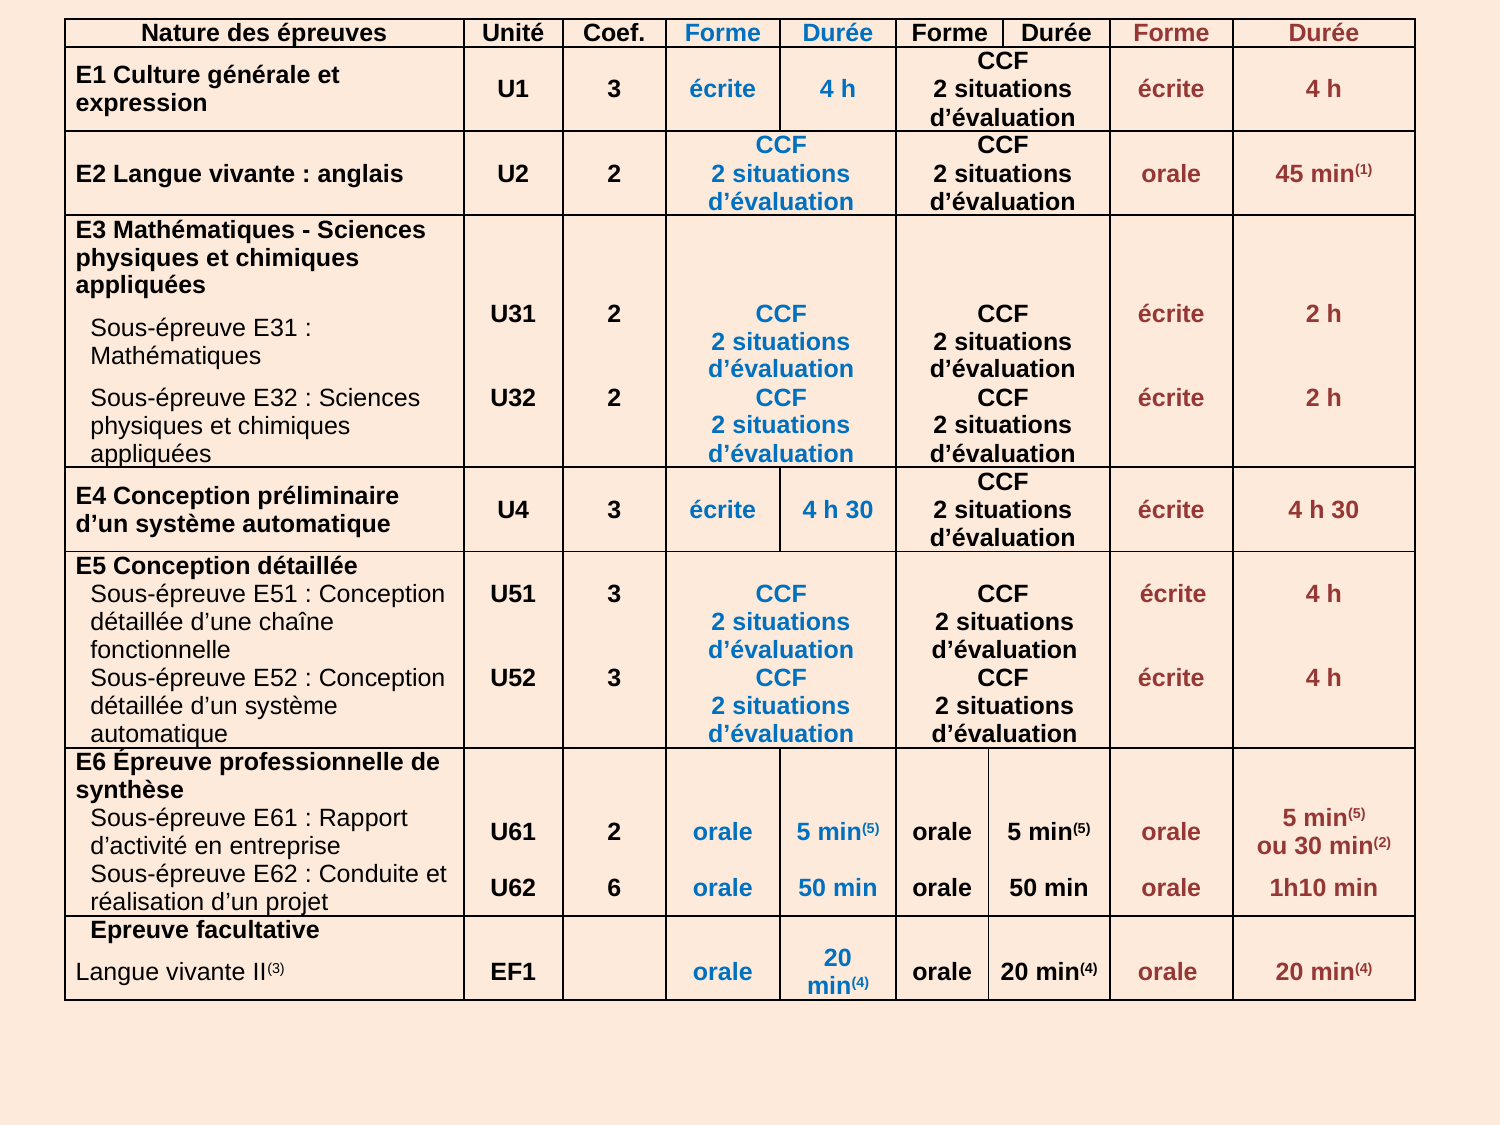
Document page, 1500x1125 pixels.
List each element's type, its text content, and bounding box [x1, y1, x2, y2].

table_cell CCF 2 situations d’évaluation [897, 48, 1109, 130]
table_header Forme [667, 20, 779, 46]
table_cell U51 [465, 580, 562, 664]
table_cell [465, 216, 562, 299]
table_cell [989, 749, 1109, 804]
table_header Durée [1004, 20, 1109, 46]
table_cell E5 Conception détaillée [66, 552, 463, 580]
table_cell E1 Culture générale et expression [66, 48, 463, 130]
table_cell 2 [564, 383, 665, 466]
table_cell E4 Conception préliminaire d’un système automatique [66, 468, 463, 551]
table_cell 50 min [989, 860, 1109, 915]
table_cell U61 [465, 804, 562, 860]
table_cell EF1 [465, 944, 562, 999]
table_cell CCF 2 situations d’évaluation [667, 664, 895, 747]
table_cell 6 [564, 860, 665, 915]
table_cell Sous-épreuve E51 : Conception détaillée d’une chaîne fonctionnelle [66, 580, 463, 664]
table_cell 2 h [1234, 299, 1414, 383]
table_cell écrite [1111, 48, 1232, 130]
table_cell [1234, 216, 1414, 299]
table_cell [1111, 749, 1232, 804]
table_cell 4 h [781, 48, 895, 130]
table_cell CCF 2 situations d’évaluation [667, 132, 895, 214]
table_cell 45 min(1) [1234, 132, 1414, 214]
table_cell [667, 749, 779, 804]
table_cell 2 [564, 299, 665, 383]
table_cell 50 min [781, 860, 895, 915]
table_cell [564, 216, 665, 299]
table_cell U52 [465, 664, 562, 747]
table_cell [781, 749, 895, 804]
table_cell Epreuve facultative [66, 917, 463, 944]
table_cell [1111, 216, 1232, 299]
table_cell 5 min(5) ou 30 min(2) [1234, 804, 1414, 860]
table_cell 4 h [1234, 48, 1414, 130]
table_cell 2 [564, 132, 665, 214]
table_cell [564, 944, 665, 999]
table_cell [897, 917, 988, 944]
table_cell [897, 749, 988, 804]
table_cell [465, 749, 562, 804]
table_cell E3 Mathématiques - Sciences physiques et chimiques appliquées [66, 216, 463, 299]
table_header Durée [1234, 20, 1414, 46]
table_cell 4 h [1234, 580, 1414, 664]
table_cell 5 min(5) [781, 804, 895, 860]
table_cell écrite [667, 48, 779, 130]
table_cell [667, 552, 895, 580]
table_cell 20 min(4) [1234, 944, 1414, 999]
table_cell CCF 2 situations d’évaluation [897, 468, 1109, 551]
table_cell orale [667, 860, 779, 915]
table_cell orale [897, 804, 988, 860]
table_cell orale [1111, 860, 1232, 915]
table_cell [564, 552, 665, 580]
table_header Durée [781, 20, 895, 46]
table_cell [897, 216, 1109, 299]
table_cell CCF 2 situations d’évaluation [897, 664, 1109, 747]
table_cell 3 [564, 48, 665, 130]
table_cell 2 [564, 804, 665, 860]
table_cell U1 [465, 48, 562, 130]
table_cell CCF 2 situations d’évaluation [667, 383, 895, 466]
table_cell orale [667, 804, 779, 860]
table_cell U4 [465, 468, 562, 551]
table_header Forme [897, 20, 1002, 46]
table_cell écrite [1111, 468, 1232, 551]
table_cell U31 [465, 299, 562, 383]
table_cell [1234, 552, 1414, 580]
table_cell [989, 917, 1109, 944]
table_cell 3 [564, 468, 665, 551]
table_header Unité [465, 20, 562, 46]
table_cell [1111, 917, 1232, 944]
table_cell Sous-épreuve E32 : Sciences physiques et chimiques appliquées [66, 383, 463, 466]
table_cell E6 Épreuve professionnelle de synthèse [66, 749, 463, 804]
table_cell [667, 917, 779, 944]
table_cell U62 [465, 860, 562, 915]
table_header Coef. [564, 20, 665, 46]
table_cell [465, 552, 562, 580]
table_cell écrite [1111, 299, 1232, 383]
table_cell [1234, 749, 1414, 804]
table_cell CCF 2 situations d’évaluation [667, 580, 895, 664]
table_cell CCF 2 situations d’évaluation [897, 299, 1109, 383]
table_cell orale [667, 944, 779, 999]
table_cell Sous-épreuve E61 : Rapport d’activité en entreprise [66, 804, 463, 860]
table_cell orale [897, 944, 988, 999]
table_cell 4 h [1234, 664, 1414, 747]
table_cell Langue vivante II(3) [66, 944, 463, 999]
table_cell U32 [465, 383, 562, 466]
table_cell 20 min(4) [781, 944, 895, 999]
table_header Forme [1111, 20, 1232, 46]
table_cell écrite [1111, 383, 1232, 466]
table_cell [897, 552, 1109, 580]
table_cell [564, 749, 665, 804]
table_cell CCF 2 situations d’évaluation [897, 580, 1109, 664]
table_cell [667, 216, 895, 299]
table_cell 3 [564, 664, 665, 747]
table_cell écrite [1111, 664, 1232, 747]
table_cell Sous-épreuve E52 : Conception détaillée d’un système automatique [66, 664, 463, 747]
table_cell E2 Langue vivante : anglais [66, 132, 463, 214]
table_cell 1h10 min [1234, 860, 1414, 915]
table_cell orale [1111, 944, 1232, 999]
table_header Nature des épreuves [66, 20, 463, 46]
table_cell [1234, 917, 1414, 944]
table_cell écrite [667, 468, 779, 551]
table_cell 20 min(4) [989, 944, 1109, 999]
table_cell Sous-épreuve E62 : Conduite et réalisation d’un projet [66, 860, 463, 915]
table_cell CCF 2 situations d’évaluation [897, 132, 1109, 214]
table_cell CCF 2 situations d’évaluation [667, 299, 895, 383]
table_cell 4 h 30 [781, 468, 895, 551]
table_cell 3 [564, 580, 665, 664]
table_cell orale [1111, 804, 1232, 860]
table_cell 5 min(5) [989, 804, 1109, 860]
table_cell [781, 917, 895, 944]
table_cell orale [1111, 132, 1232, 214]
table_cell [564, 917, 665, 944]
table_cell Sous-épreuve E31 : Mathématiques [66, 299, 463, 383]
table_cell U2 [465, 132, 562, 214]
table_cell [1111, 552, 1232, 580]
table_cell CCF 2 situations d’évaluation [897, 383, 1109, 466]
table_cell 2 h [1234, 383, 1414, 466]
table_cell 4 h 30 [1234, 468, 1414, 551]
table_cell orale [897, 860, 988, 915]
table_cell [465, 917, 562, 944]
table_cell écrite [1111, 580, 1232, 664]
